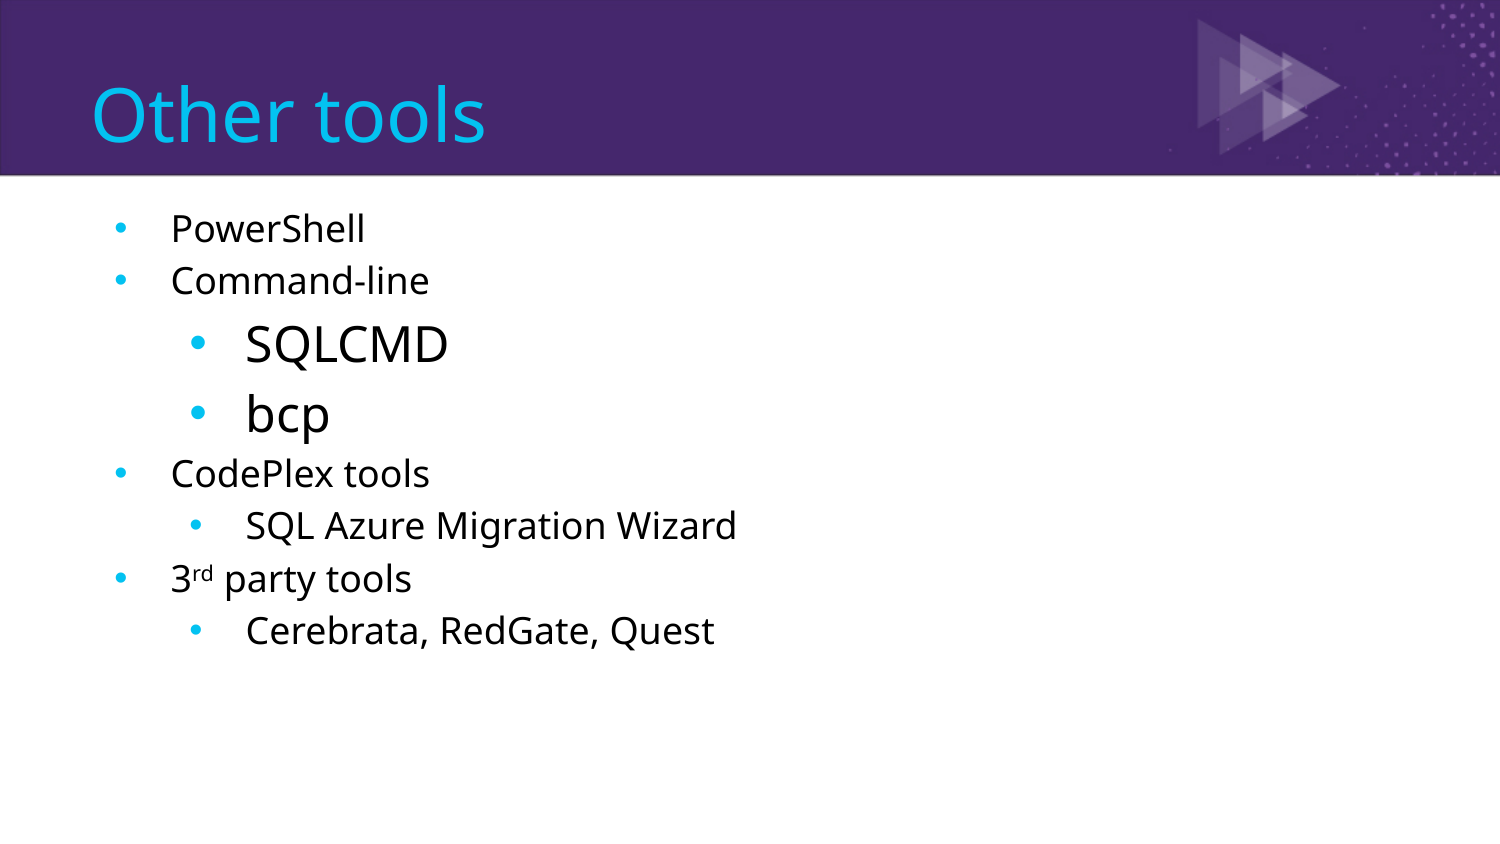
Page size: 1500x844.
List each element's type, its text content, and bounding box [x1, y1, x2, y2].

list PowerShell Command-line SQLCMD bcp CodePlex tools SQL Azure Migration Wizard 3rd party tools Cerebrata, RedGate, Quest [99, 197, 1211, 725]
title Other tools [75, 42, 1425, 183]
picture [0, 0, 1500, 844]
